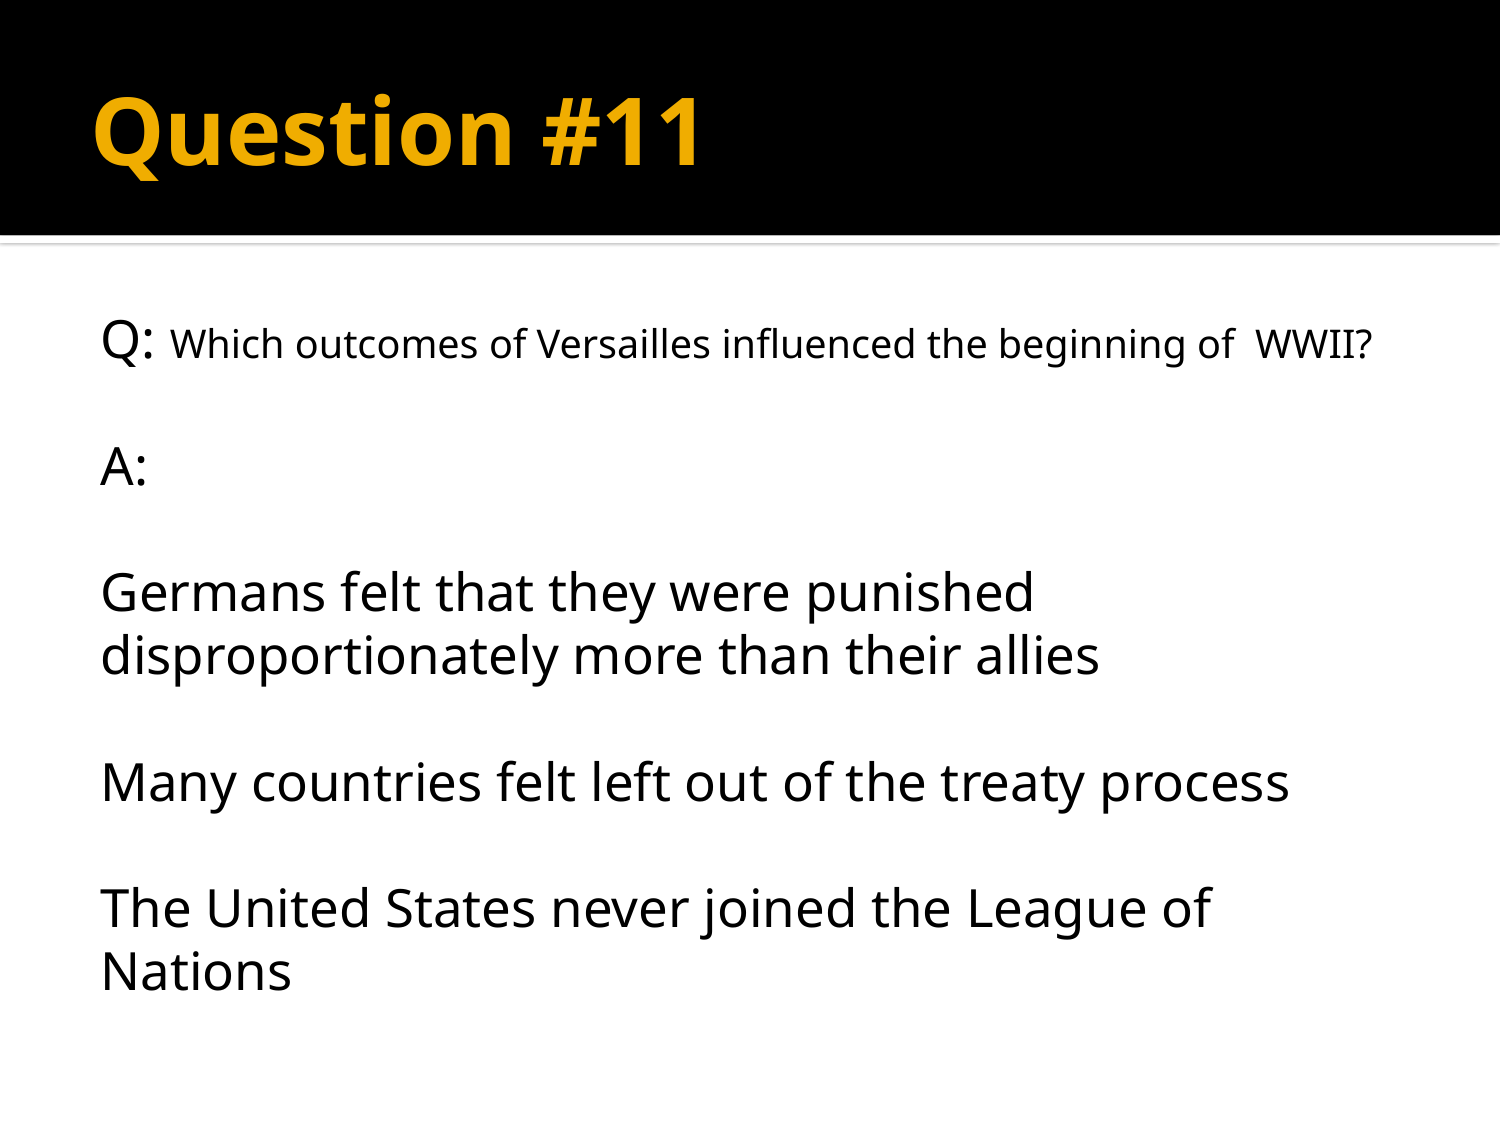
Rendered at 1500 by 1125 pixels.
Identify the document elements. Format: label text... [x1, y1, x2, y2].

list Q: Which outcomes of Versailles influenced the beginning of WWII? A: Germans felt that they were punished disproportionately more than their allies Many countries felt left out of the treaty process The United States never joined the League of Nations [75, 291, 1425, 1050]
title Question #11 [75, 25, 1425, 231]
